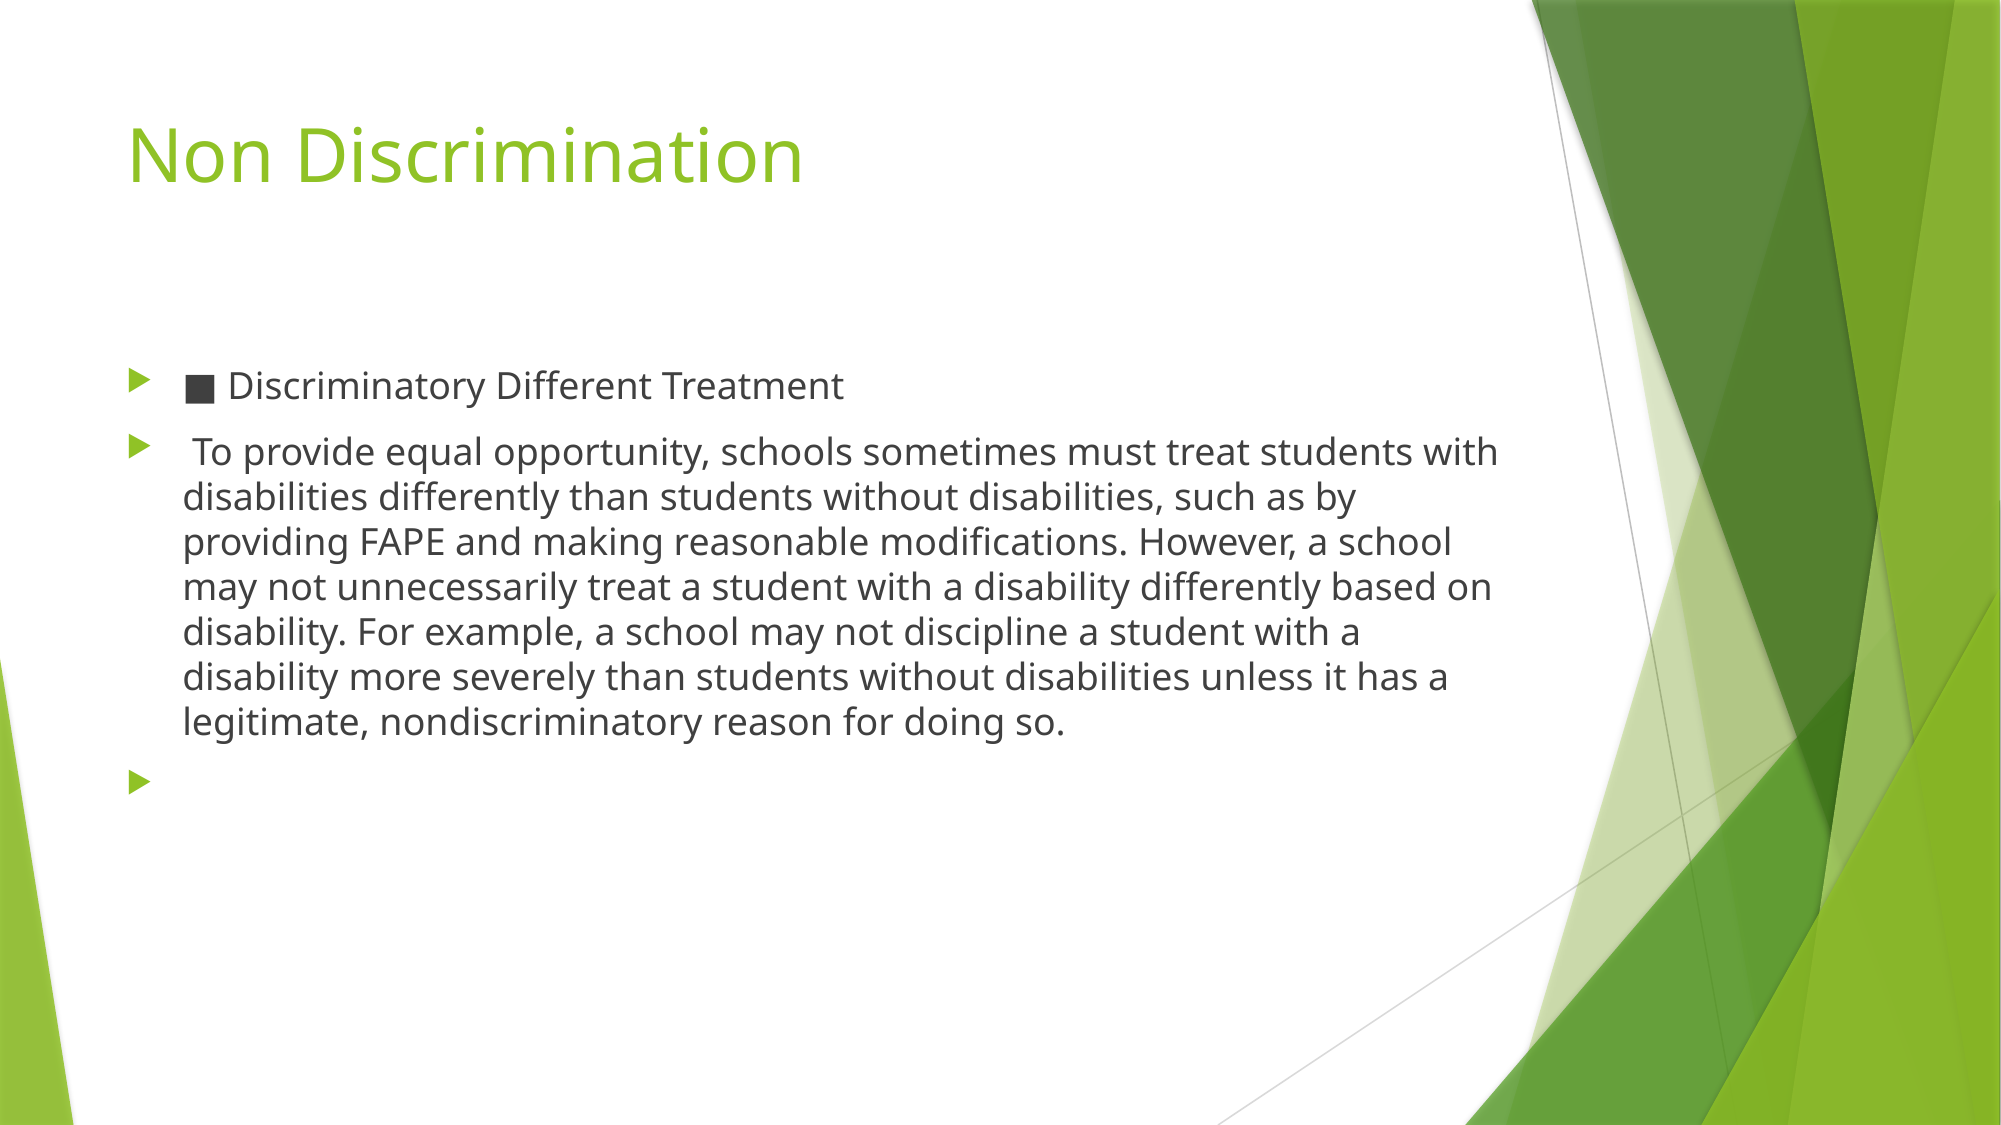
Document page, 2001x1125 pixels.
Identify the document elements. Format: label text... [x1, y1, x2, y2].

title Non Discrimination [111, 99, 1522, 317]
list ■ Discriminatory Different Treatment To provide equal opportunity, schools sometimes must treat students with disabilities differently than students without disabilities, such as by providing FAPE and making reasonable modifications. However, a school may not unnecessarily treat a student with a disability differently based on disability. For example, a school may not discipline a student with a disability more severely than students without disabilities unless it has a legitimate, nondiscriminatory reason for doing so. [111, 354, 1522, 992]
